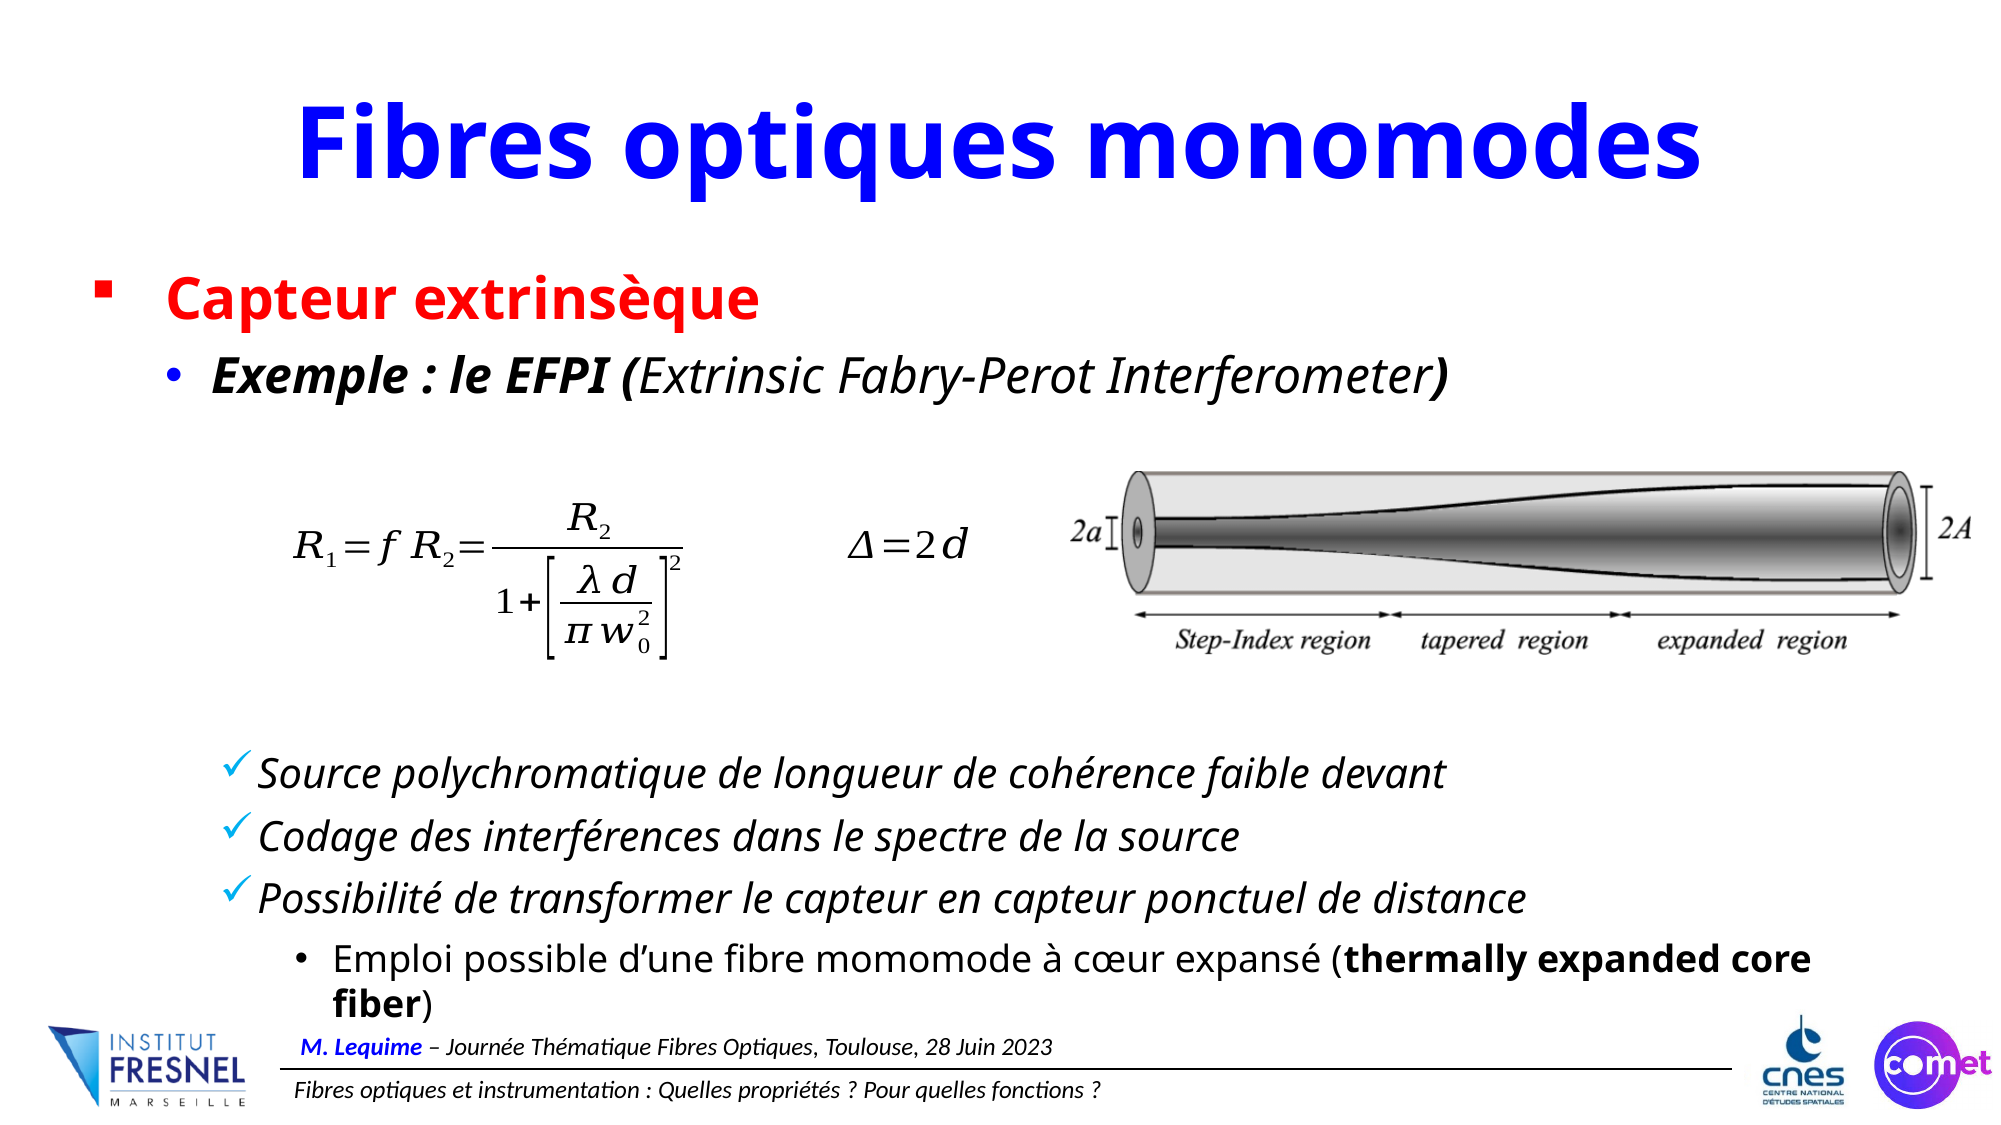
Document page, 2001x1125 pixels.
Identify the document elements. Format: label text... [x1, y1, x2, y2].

title Fibres optiques monomodes [99, 45, 1900, 233]
list Capteur extrinsèque Exemple : le EFPI (Extrinsic Fabry-Perot Interferometer) [75, 253, 1934, 421]
picture [1744, 1009, 1857, 1122]
picture [43, 1021, 250, 1111]
picture [1070, 471, 1971, 656]
picture [1873, 1020, 1993, 1110]
